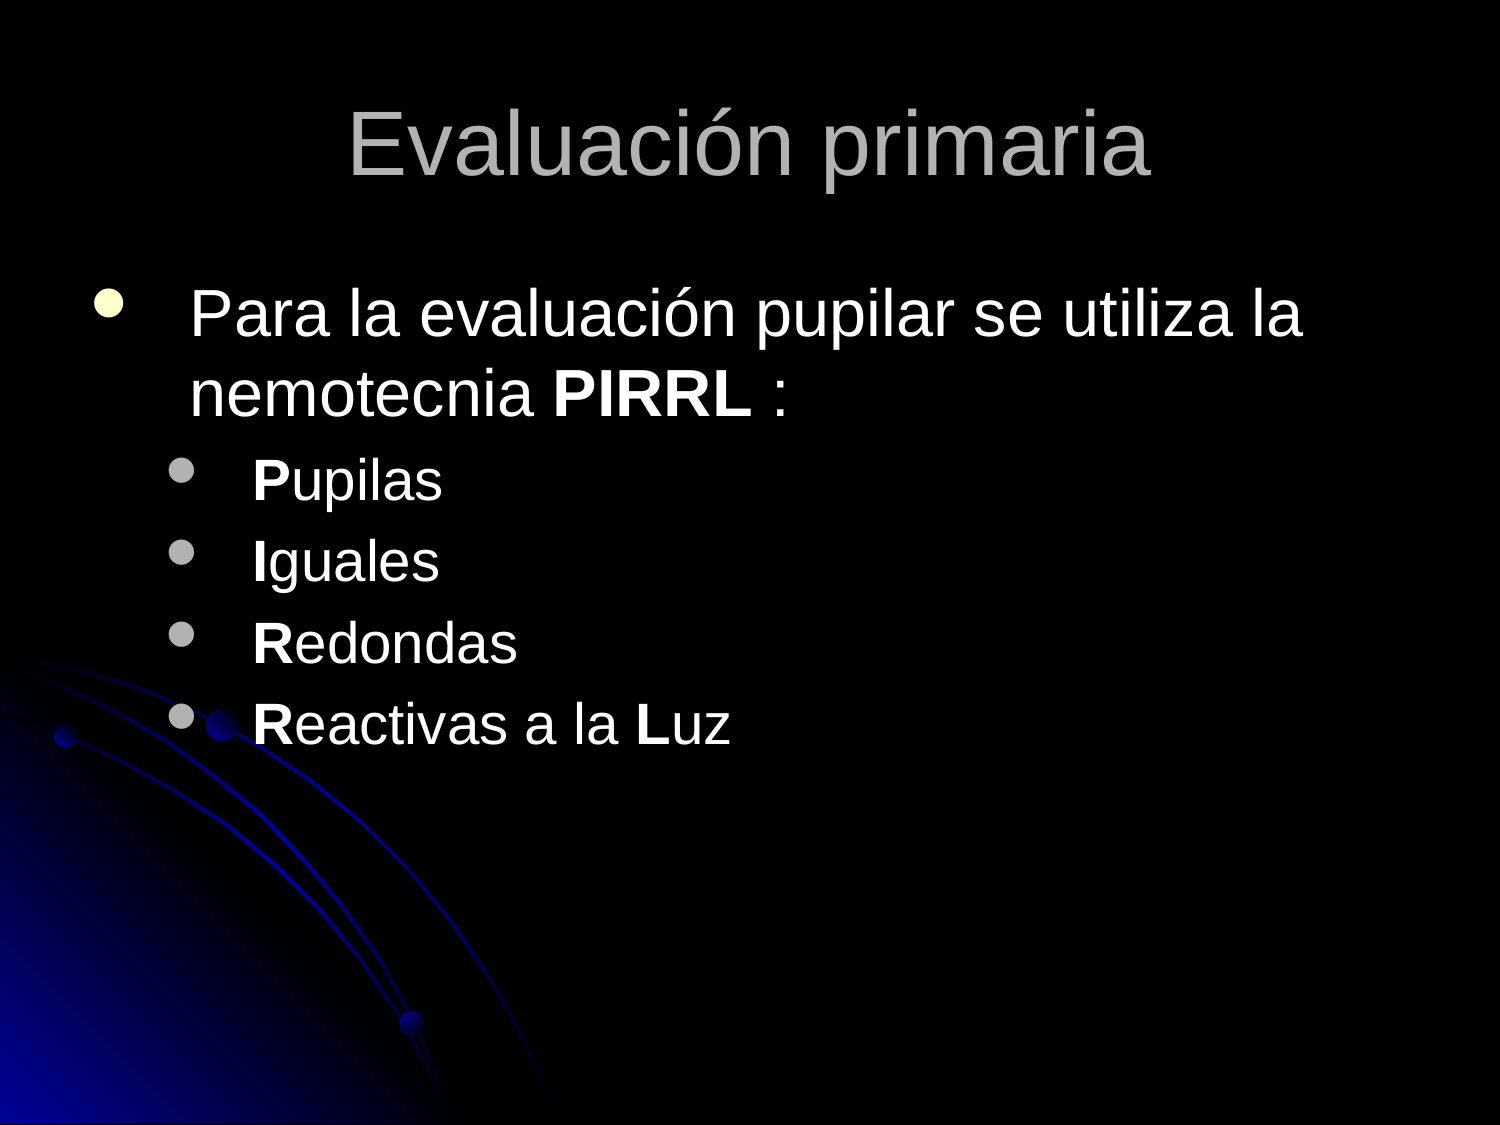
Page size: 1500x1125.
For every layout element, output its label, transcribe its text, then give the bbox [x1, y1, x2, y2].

list Para la evaluación pupilar se utiliza la nemotecnia PIRRL : Pupilas Iguales Redondas Reactivas a la Luz [74, 262, 1426, 1006]
title Evaluación primaria [74, 45, 1426, 233]
